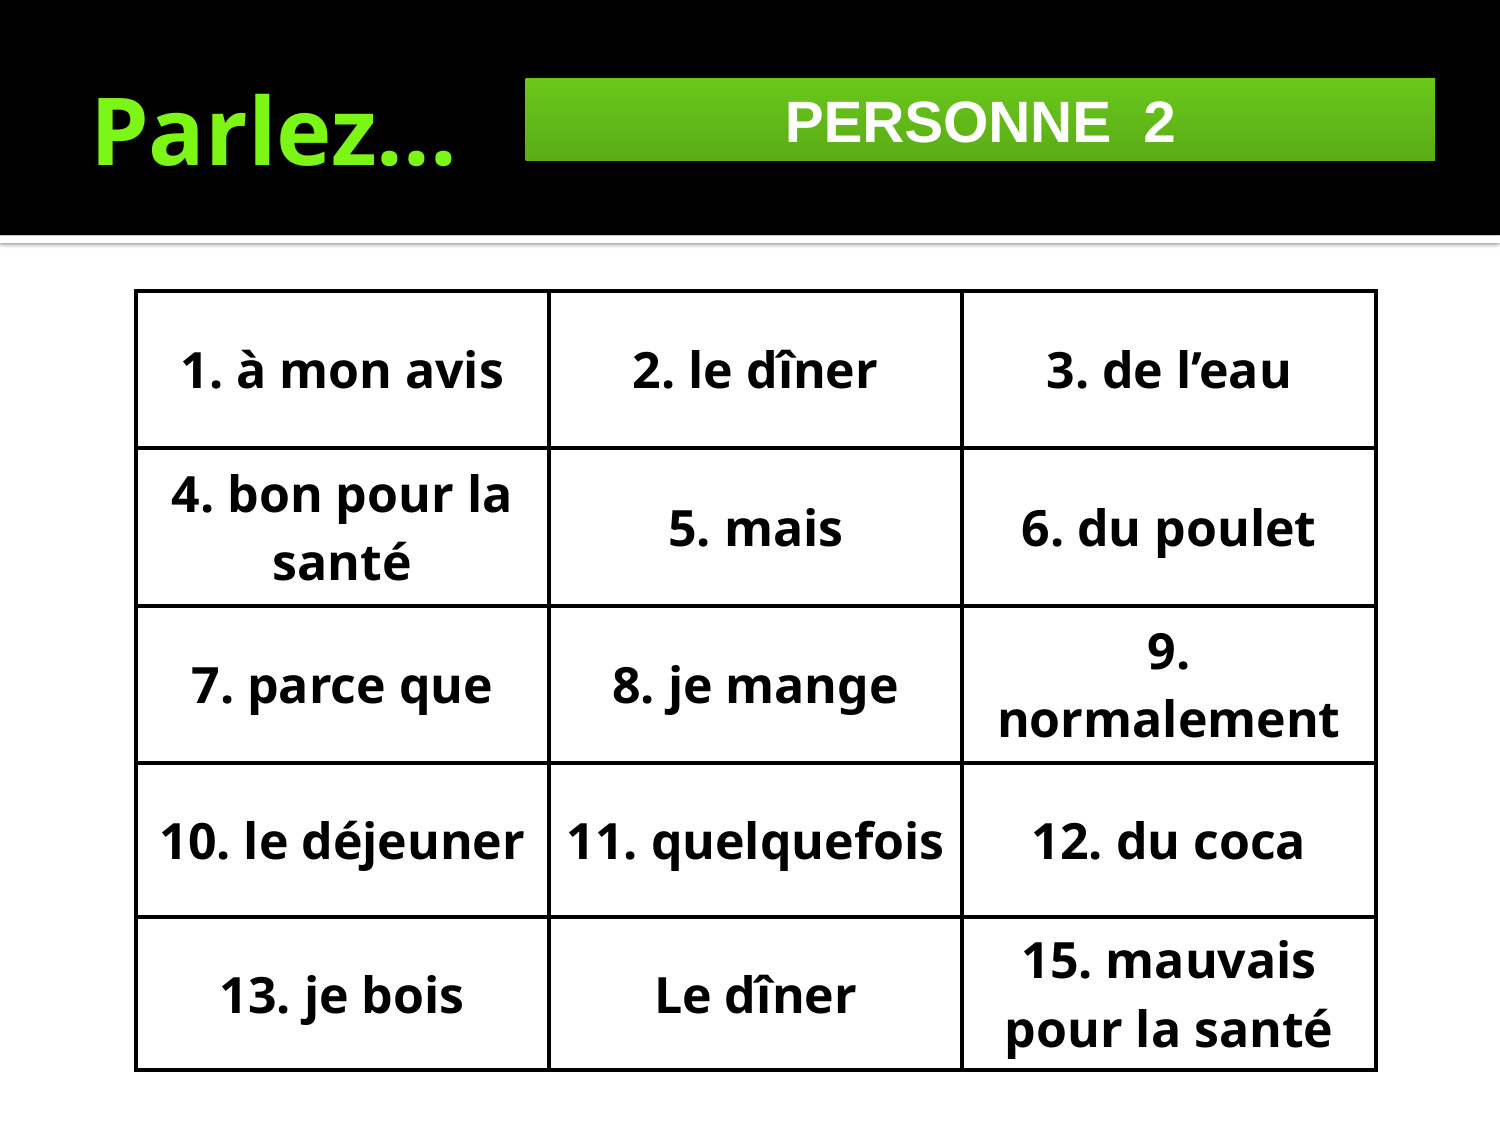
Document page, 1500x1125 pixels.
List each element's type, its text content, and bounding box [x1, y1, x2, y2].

table_header 1. à mon avis [138, 293, 547, 446]
table_header 3. de l’eau [964, 293, 1374, 446]
text_box PERSONNE 2 [525, 78, 1436, 161]
table_cell 11. quelquefois [551, 765, 960, 915]
table_header 2. le dîner [551, 293, 960, 446]
table_cell 8. je mange [551, 608, 960, 761]
table_cell 7. parce que [138, 608, 547, 761]
table_cell 15. mauvais pour la santé [964, 919, 1374, 1068]
table_cell 13. je bois [138, 919, 547, 1068]
table_cell 4. bon pour la santé [138, 450, 547, 604]
table_cell 12. du coca [964, 765, 1374, 915]
table_cell 10. le déjeuner [138, 765, 547, 915]
table_cell 6. du poulet [964, 450, 1374, 604]
table_cell 9. normalement [964, 608, 1374, 761]
title Parlez... [75, 25, 1425, 231]
table_cell 5. mais [551, 450, 960, 604]
table_cell Le dîner [551, 919, 960, 1068]
